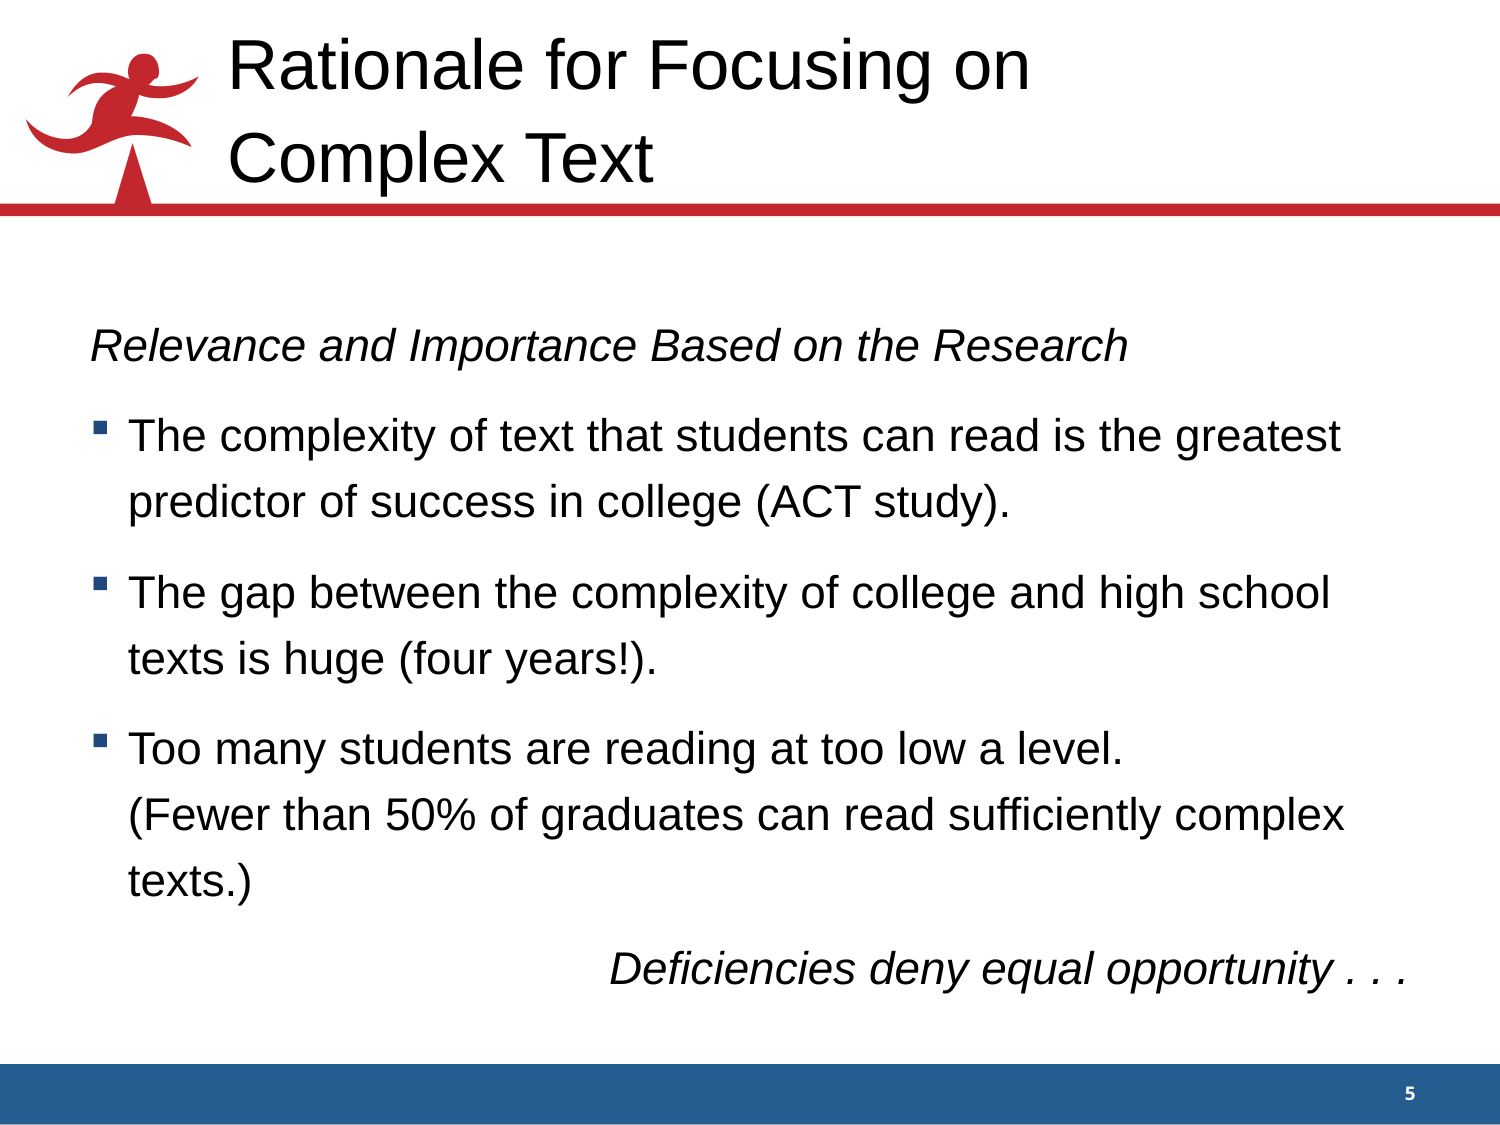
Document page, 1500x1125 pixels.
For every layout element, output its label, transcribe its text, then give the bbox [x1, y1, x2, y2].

title Rationale for Focusing on Complex Text [212, 54, 1375, 205]
picture [0, 0, 1500, 1125]
list Relevance and Importance Based on the Research The complexity of text that students can read is the greatest predictor of success in college (ACT study). The gap between the complexity of college and high school texts is huge (four years!). Too many students are reading at too low a level. (Fewer than 50% of graduates can read sufficiently complex texts.) Deficiencies deny equal opportunity . . . [75, 297, 1425, 973]
